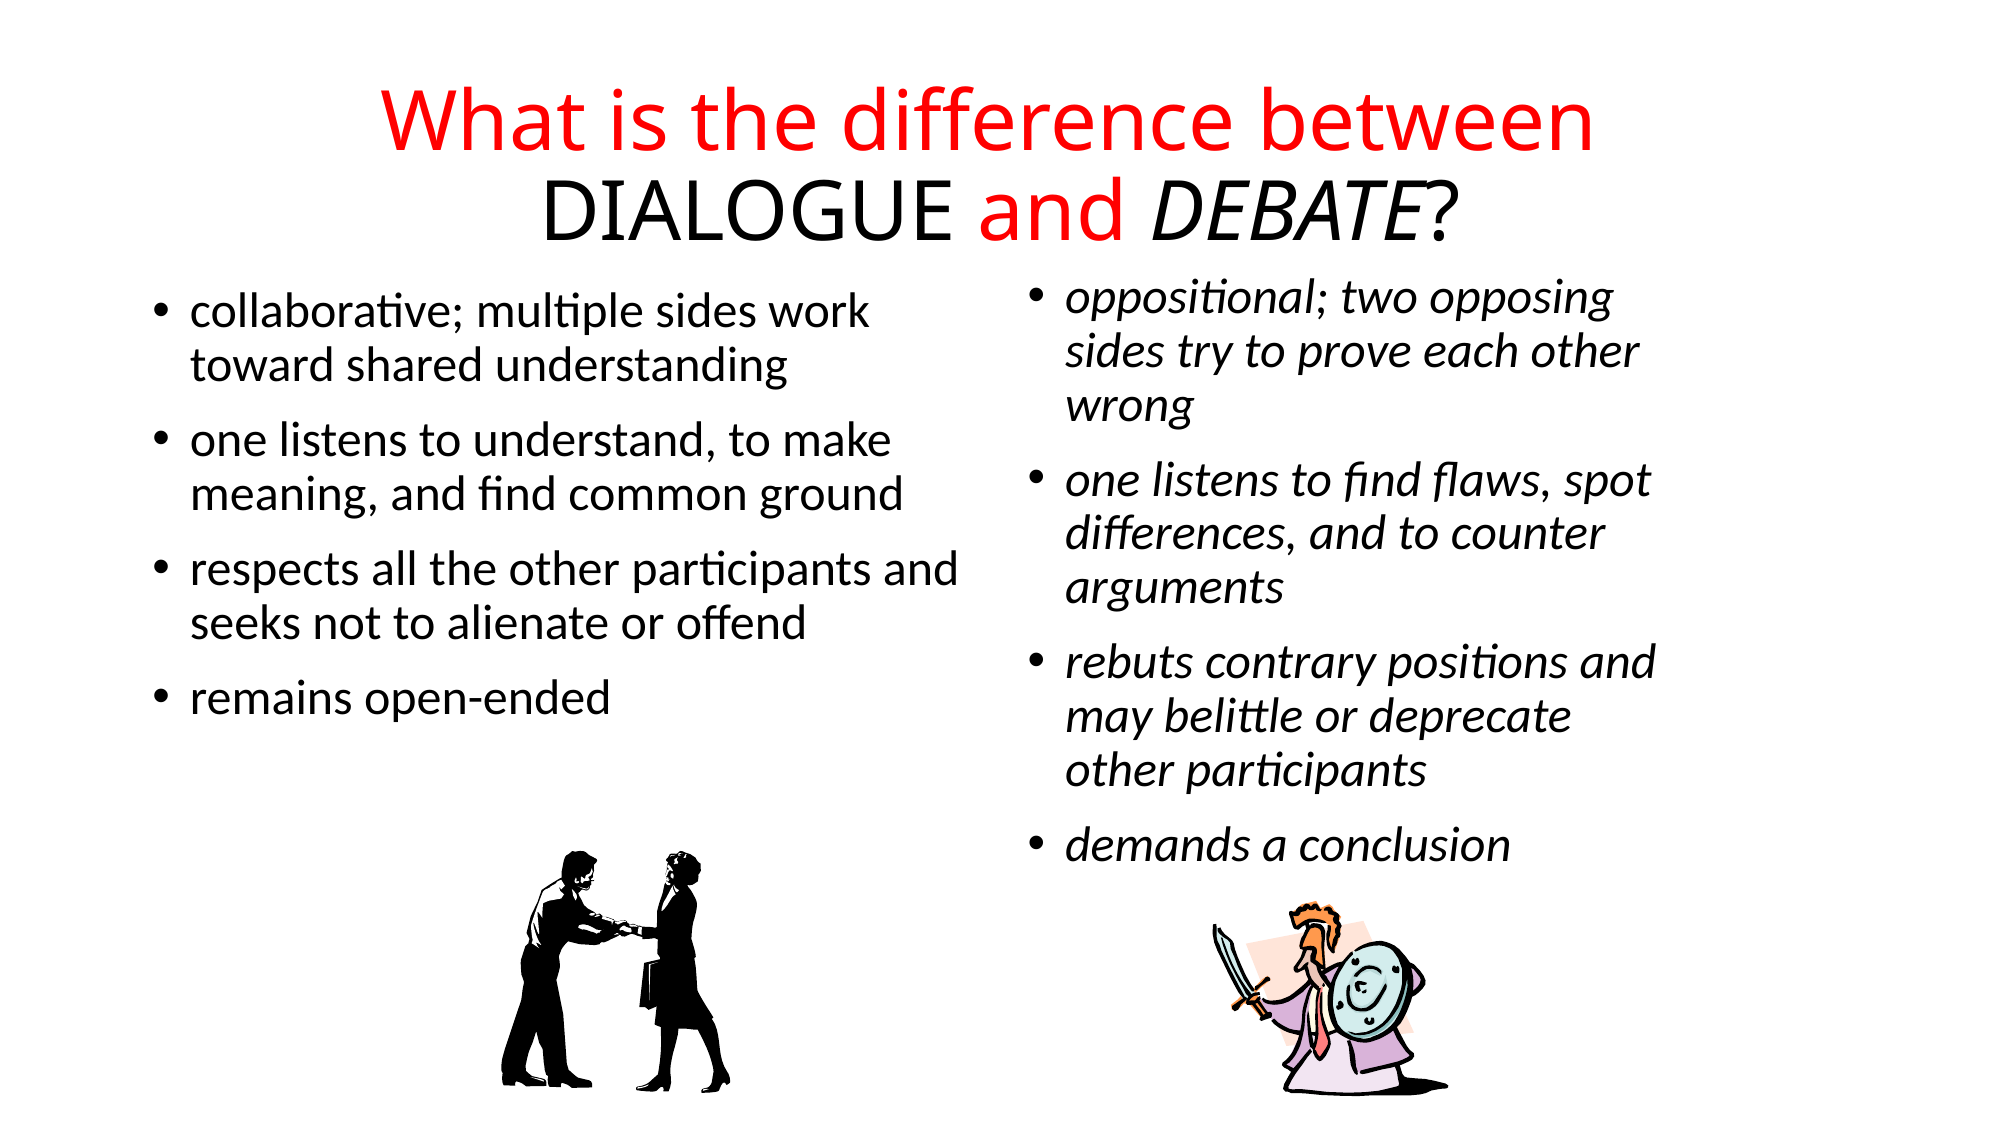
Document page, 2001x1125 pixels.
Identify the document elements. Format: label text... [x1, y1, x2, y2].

picture [499, 849, 731, 1093]
list collaborative; multiple sides work toward shared understanding one listens to understand, to make meaning, and find common ground respects all the other participants and seeks not to alienate or offend remains open-ended [137, 277, 988, 992]
title What is the difference between DIALOGUE and DEBATE? [137, 59, 1863, 278]
list oppositional; two opposing sides try to prove each other wrong one listens to find flaws, spot differences, and to counter arguments rebuts contrary positions and may belittle or deprecate other participants demands a conclusion [1012, 262, 1675, 925]
picture [1212, 899, 1450, 1098]
